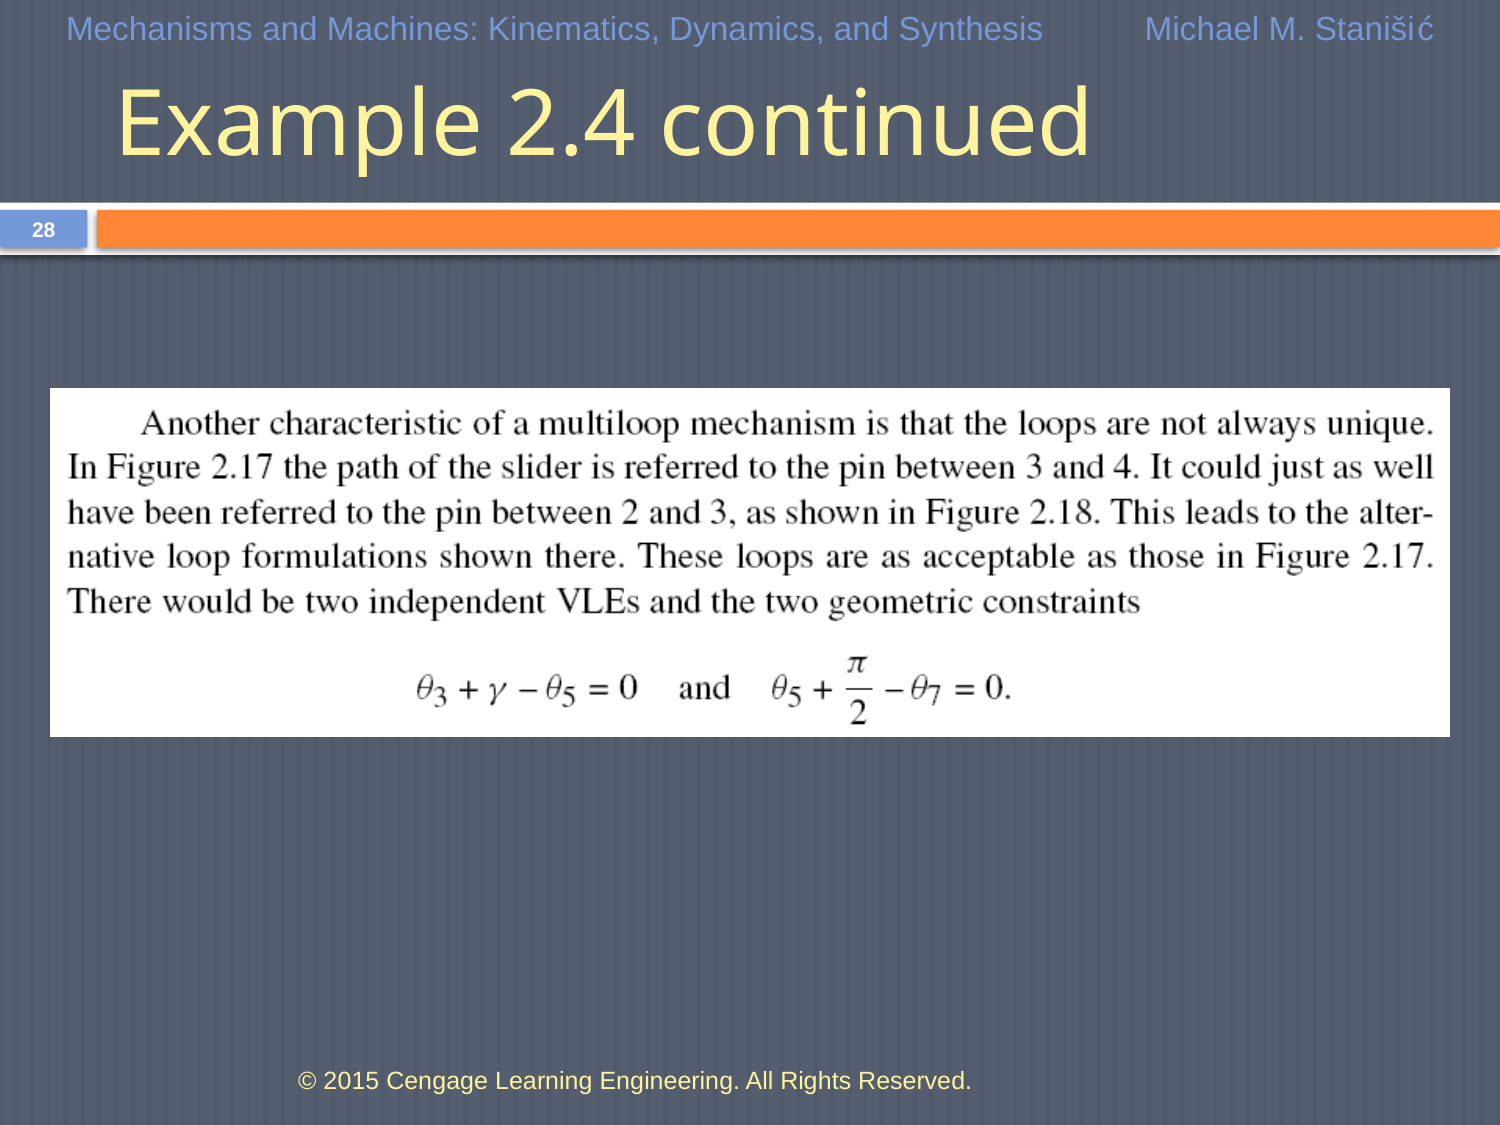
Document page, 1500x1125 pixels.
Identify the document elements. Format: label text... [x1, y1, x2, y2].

picture [50, 387, 1450, 737]
slide_number 28 [0, 208, 88, 249]
text_box Mechanisms and Machines: Kinematics, Dynamics, and Synthesis Michael M. Stanišić [0, 0, 1500, 55]
title Example 2.4 continued [99, 55, 1438, 201]
footer © 2015 Cengage Learning Engineering. All Rights Reserved. [106, 1050, 996, 1110]
